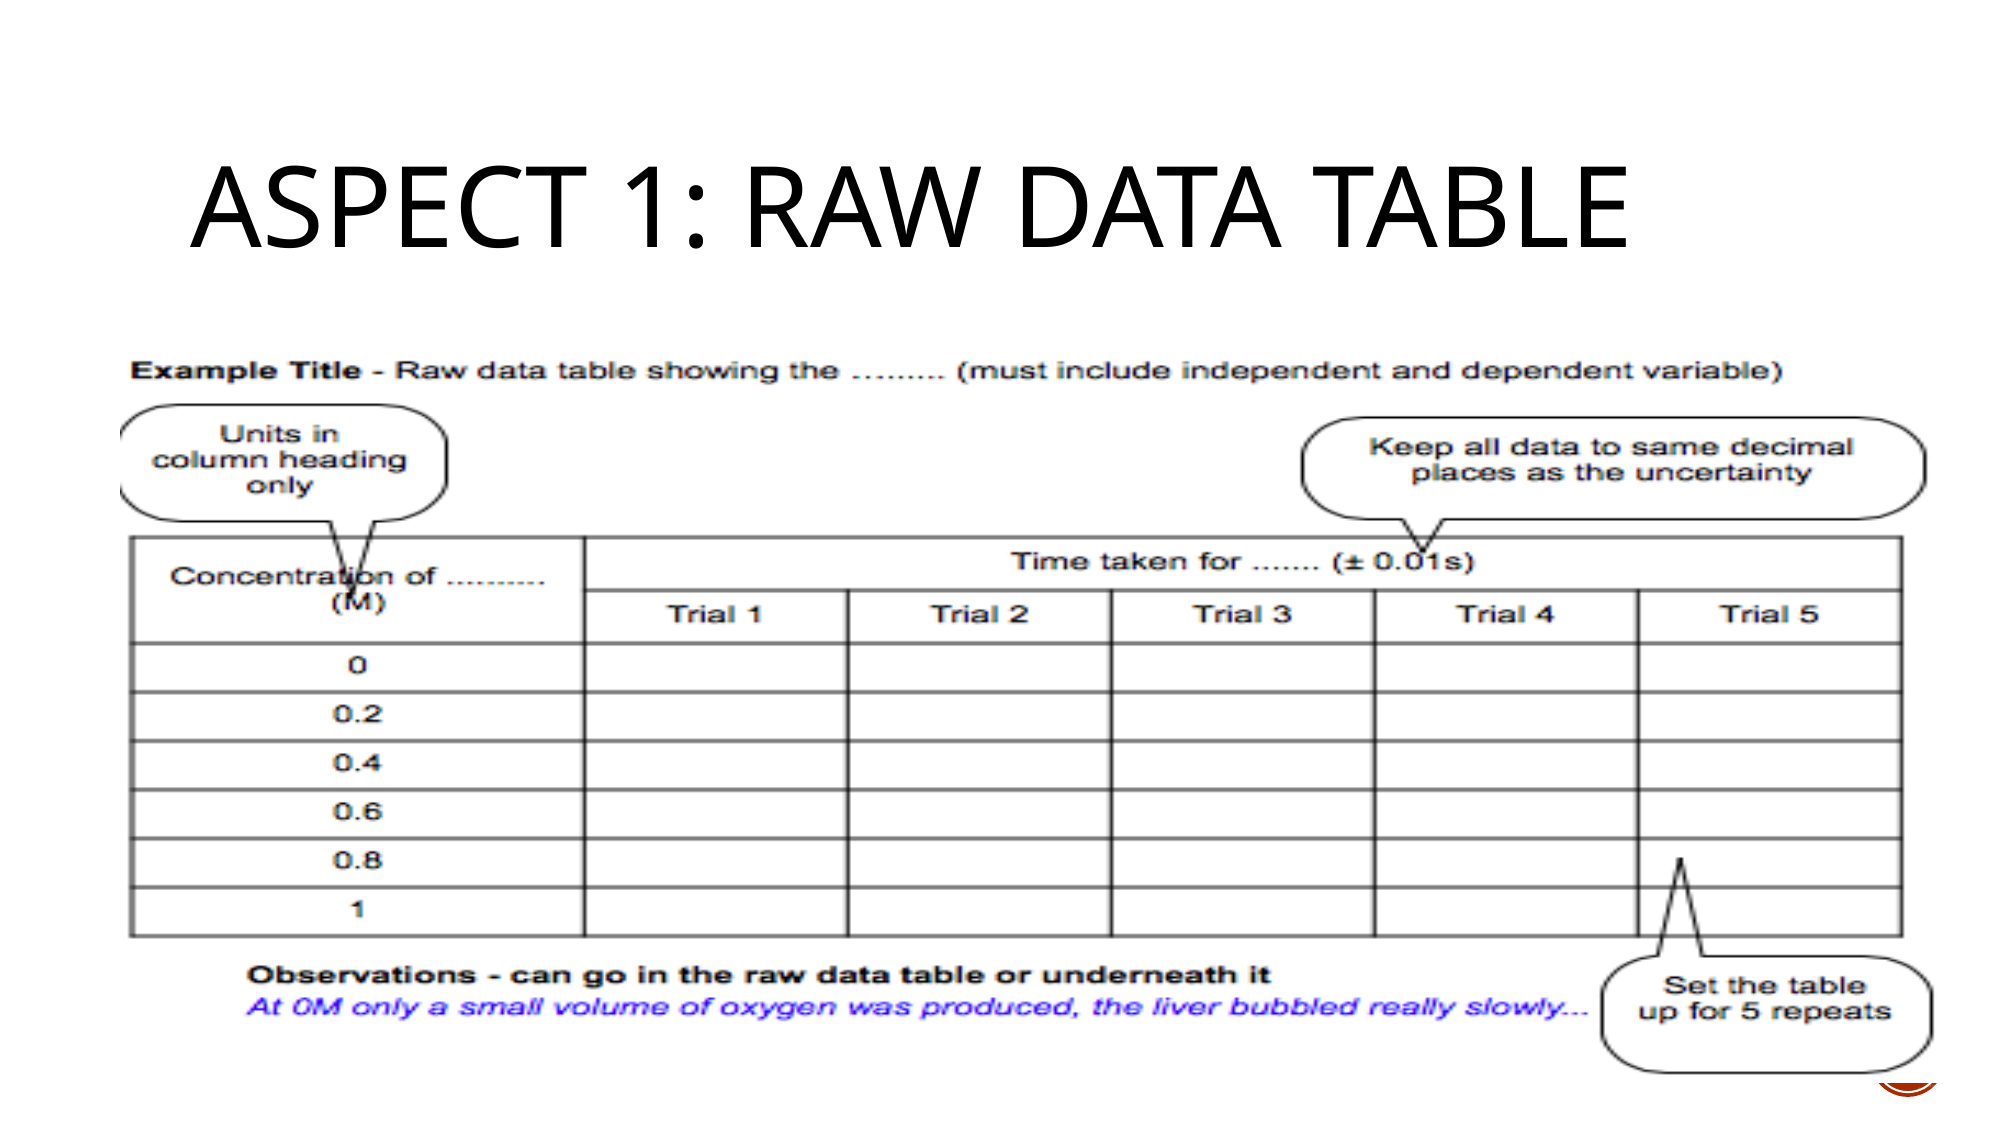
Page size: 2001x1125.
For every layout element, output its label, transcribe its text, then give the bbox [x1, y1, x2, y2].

title Aspect 1: raw data table [175, 79, 1826, 344]
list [128, 355, 1951, 1081]
